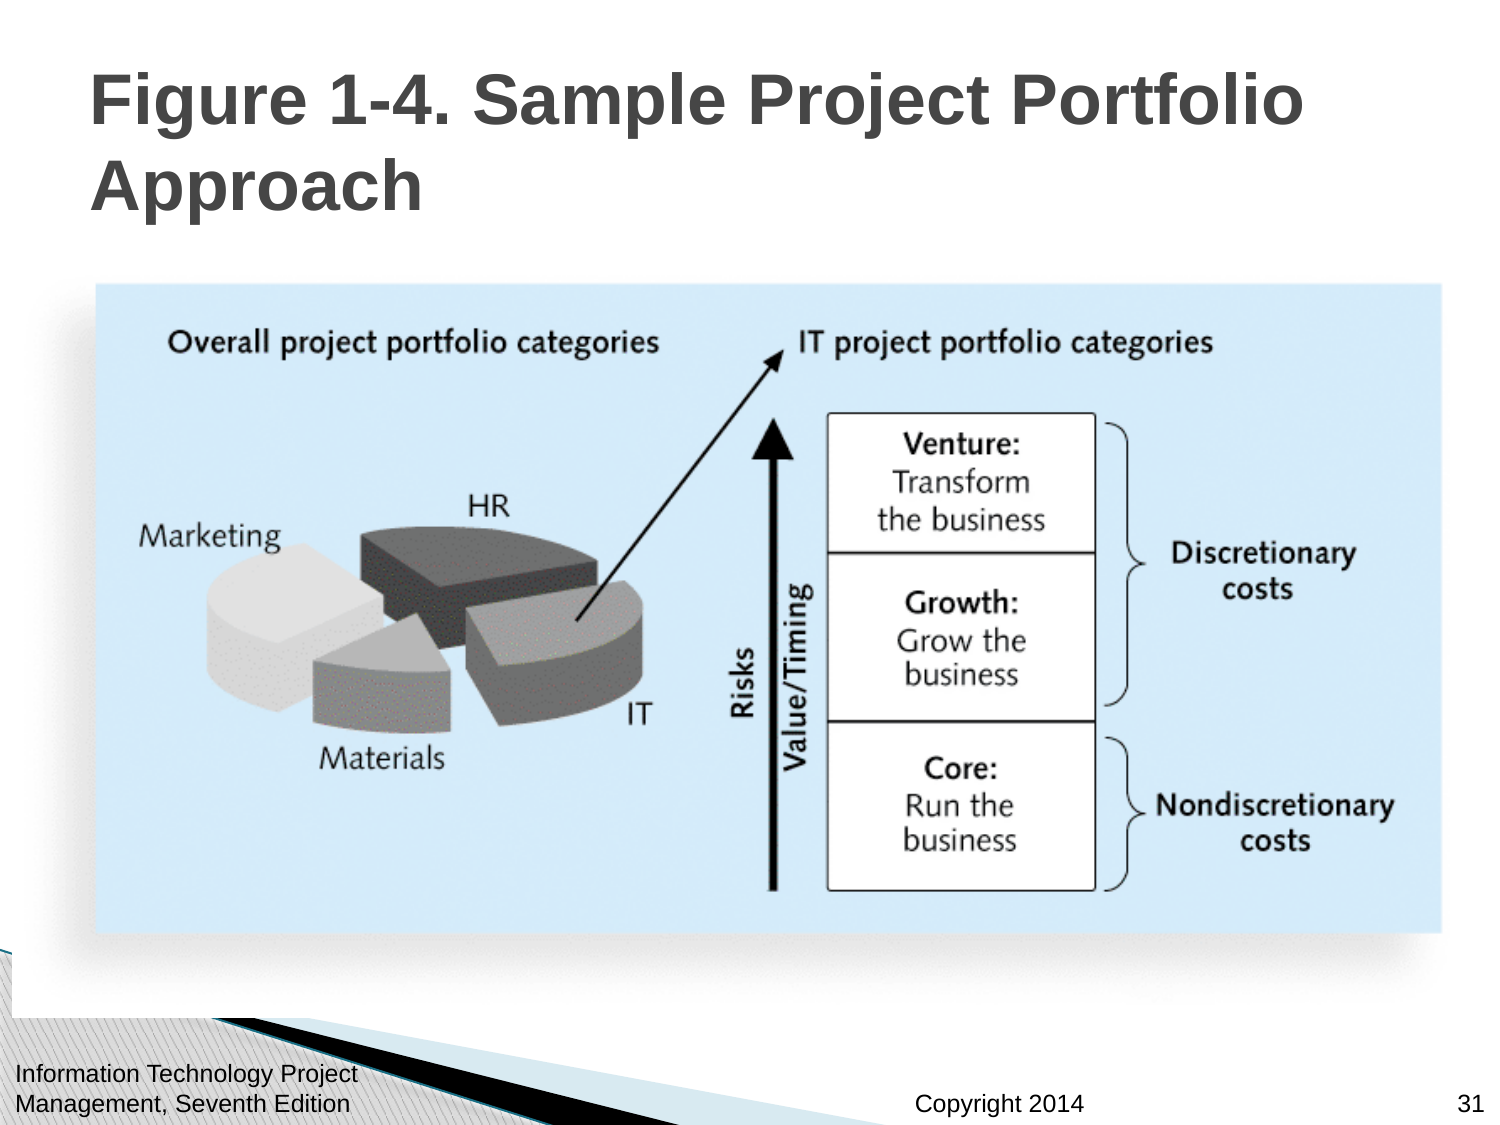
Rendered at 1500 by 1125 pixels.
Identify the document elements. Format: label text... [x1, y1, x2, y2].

slide_number 31 [1408, 1065, 1500, 1125]
footer Information Technology Project Management, Seventh Edition [0, 1065, 425, 1125]
title Figure 1-4. Sample Project Portfolio Approach [75, 45, 1425, 233]
picture [12, 262, 1463, 1018]
